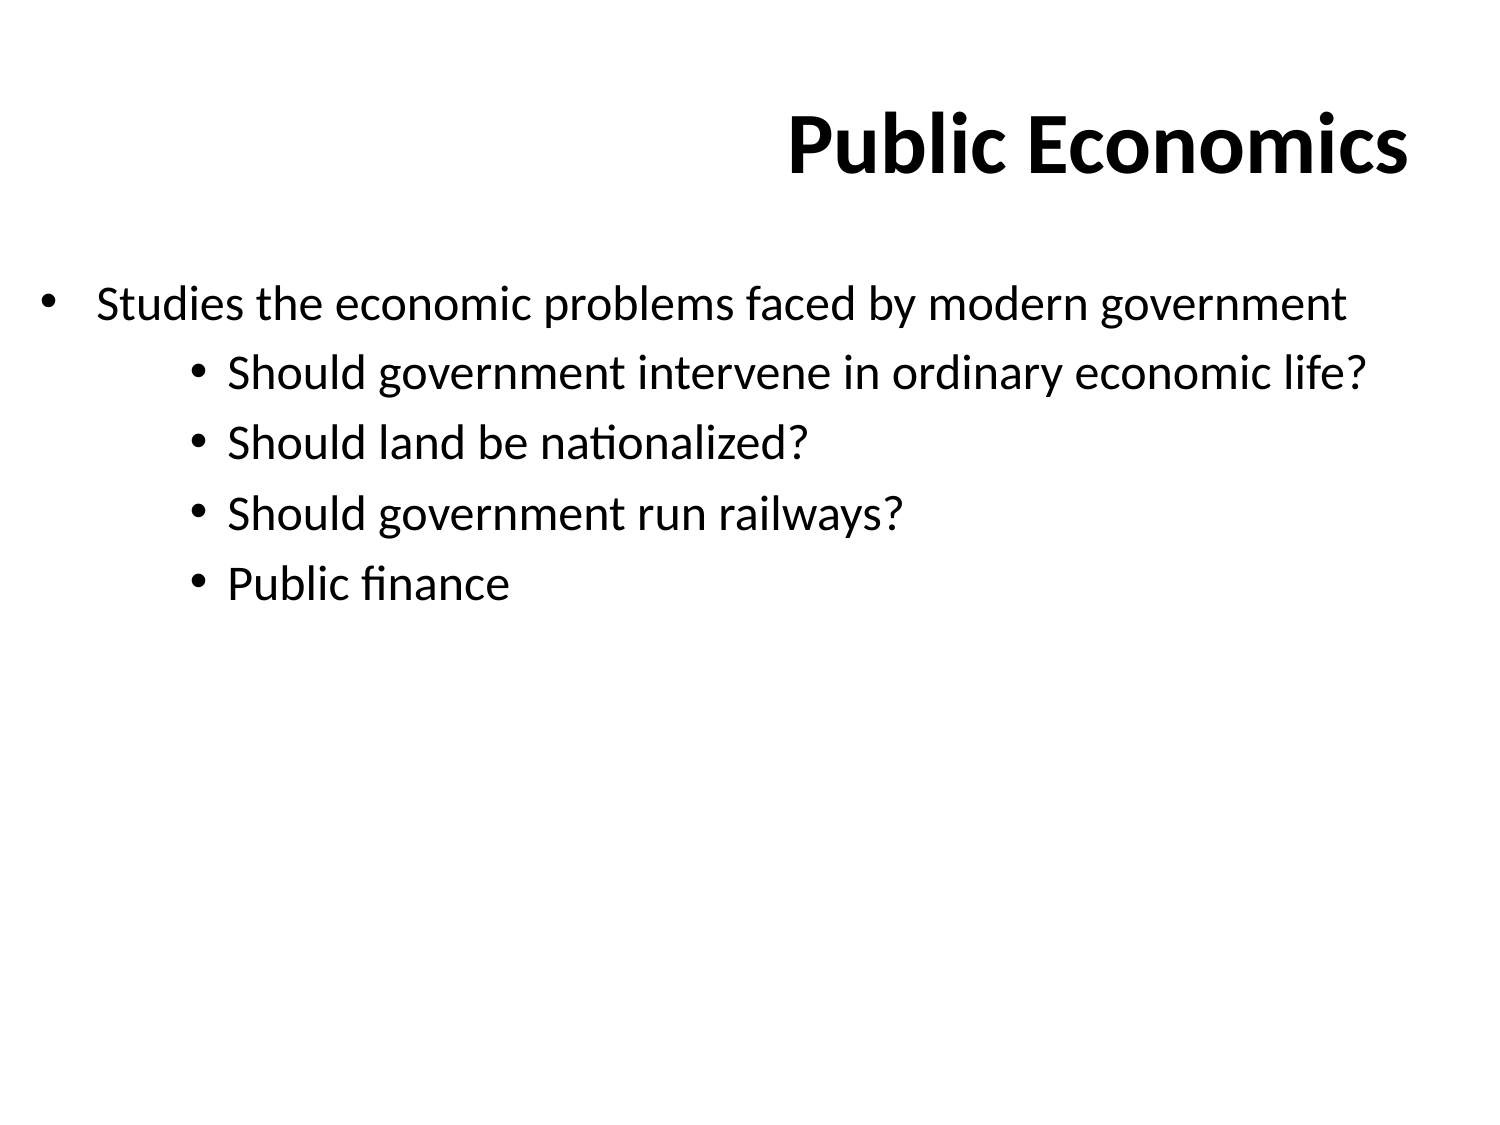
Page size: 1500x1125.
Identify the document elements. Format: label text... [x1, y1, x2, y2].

title Public Economics [75, 45, 1425, 233]
list Studies the economic problems faced by modern government Should government intervene in ordinary economic life? Should land be nationalized? Should government run railways? Public finance [24, 262, 1488, 1100]
